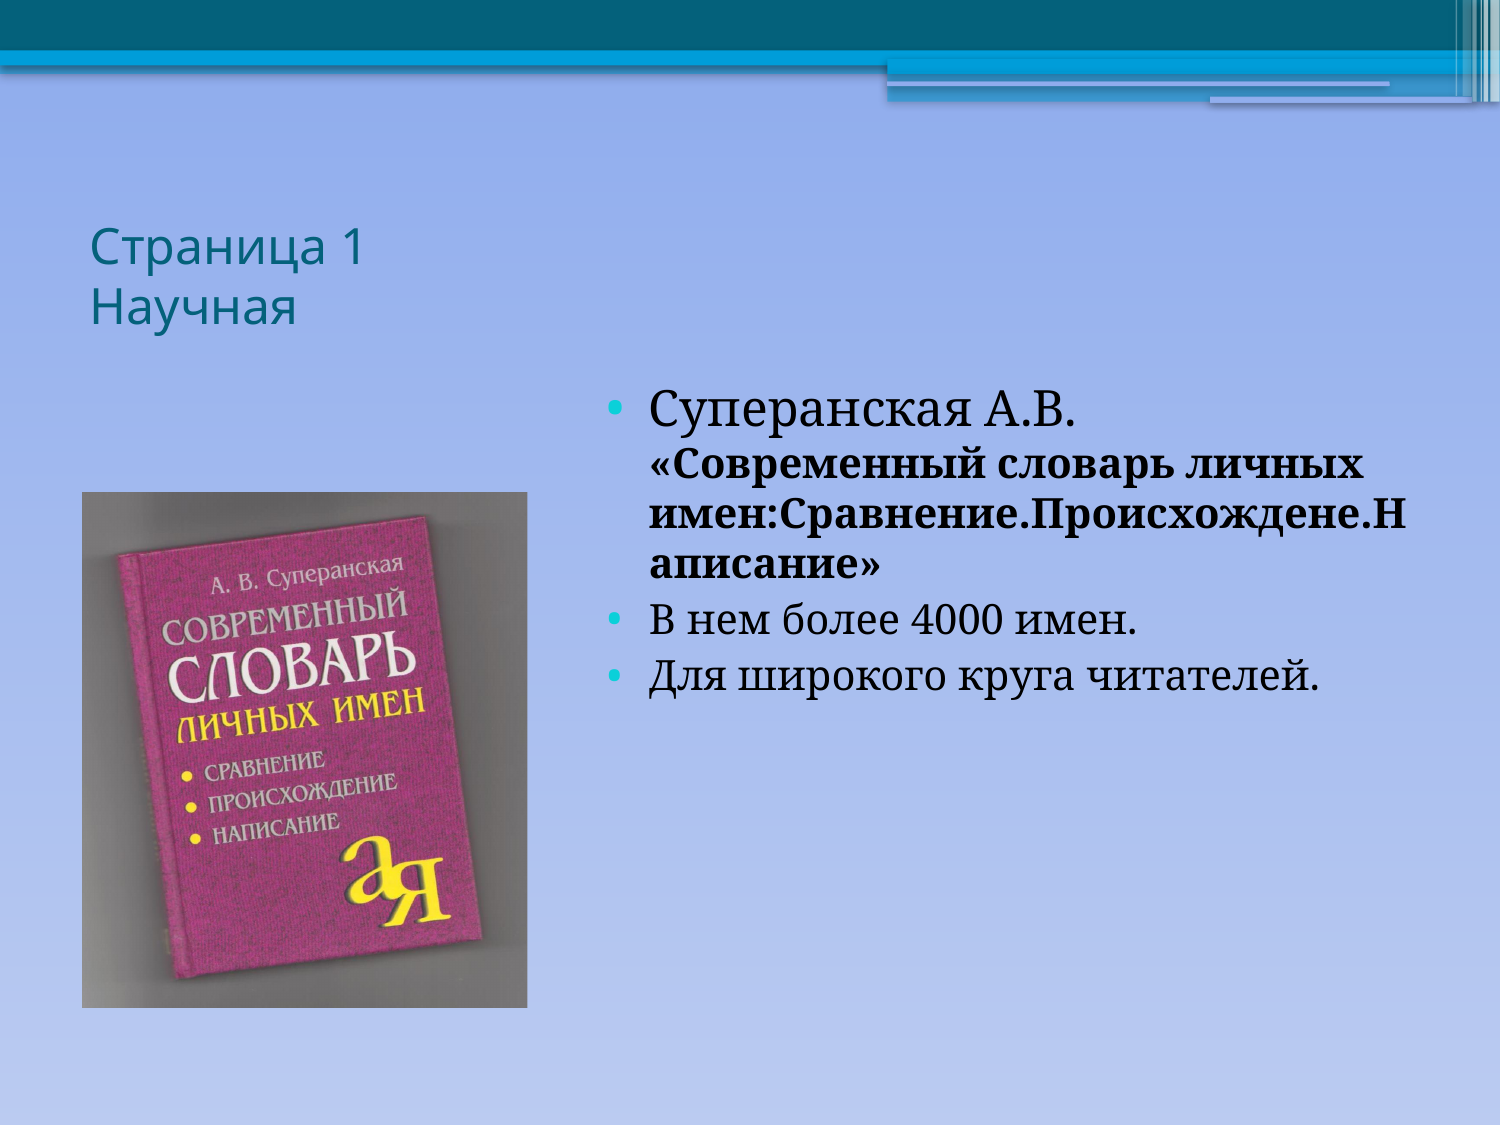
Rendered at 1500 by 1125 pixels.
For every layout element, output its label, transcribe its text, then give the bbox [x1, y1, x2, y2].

list Суперанская А.В. «Современный словарь личных имен:Сравнение.Происхождене.Написание» В нем более 4000 имен. Для широкого круга читателей. [574, 368, 1425, 1112]
title Страница 1 Научная [75, 187, 1425, 363]
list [81, 491, 528, 1008]
